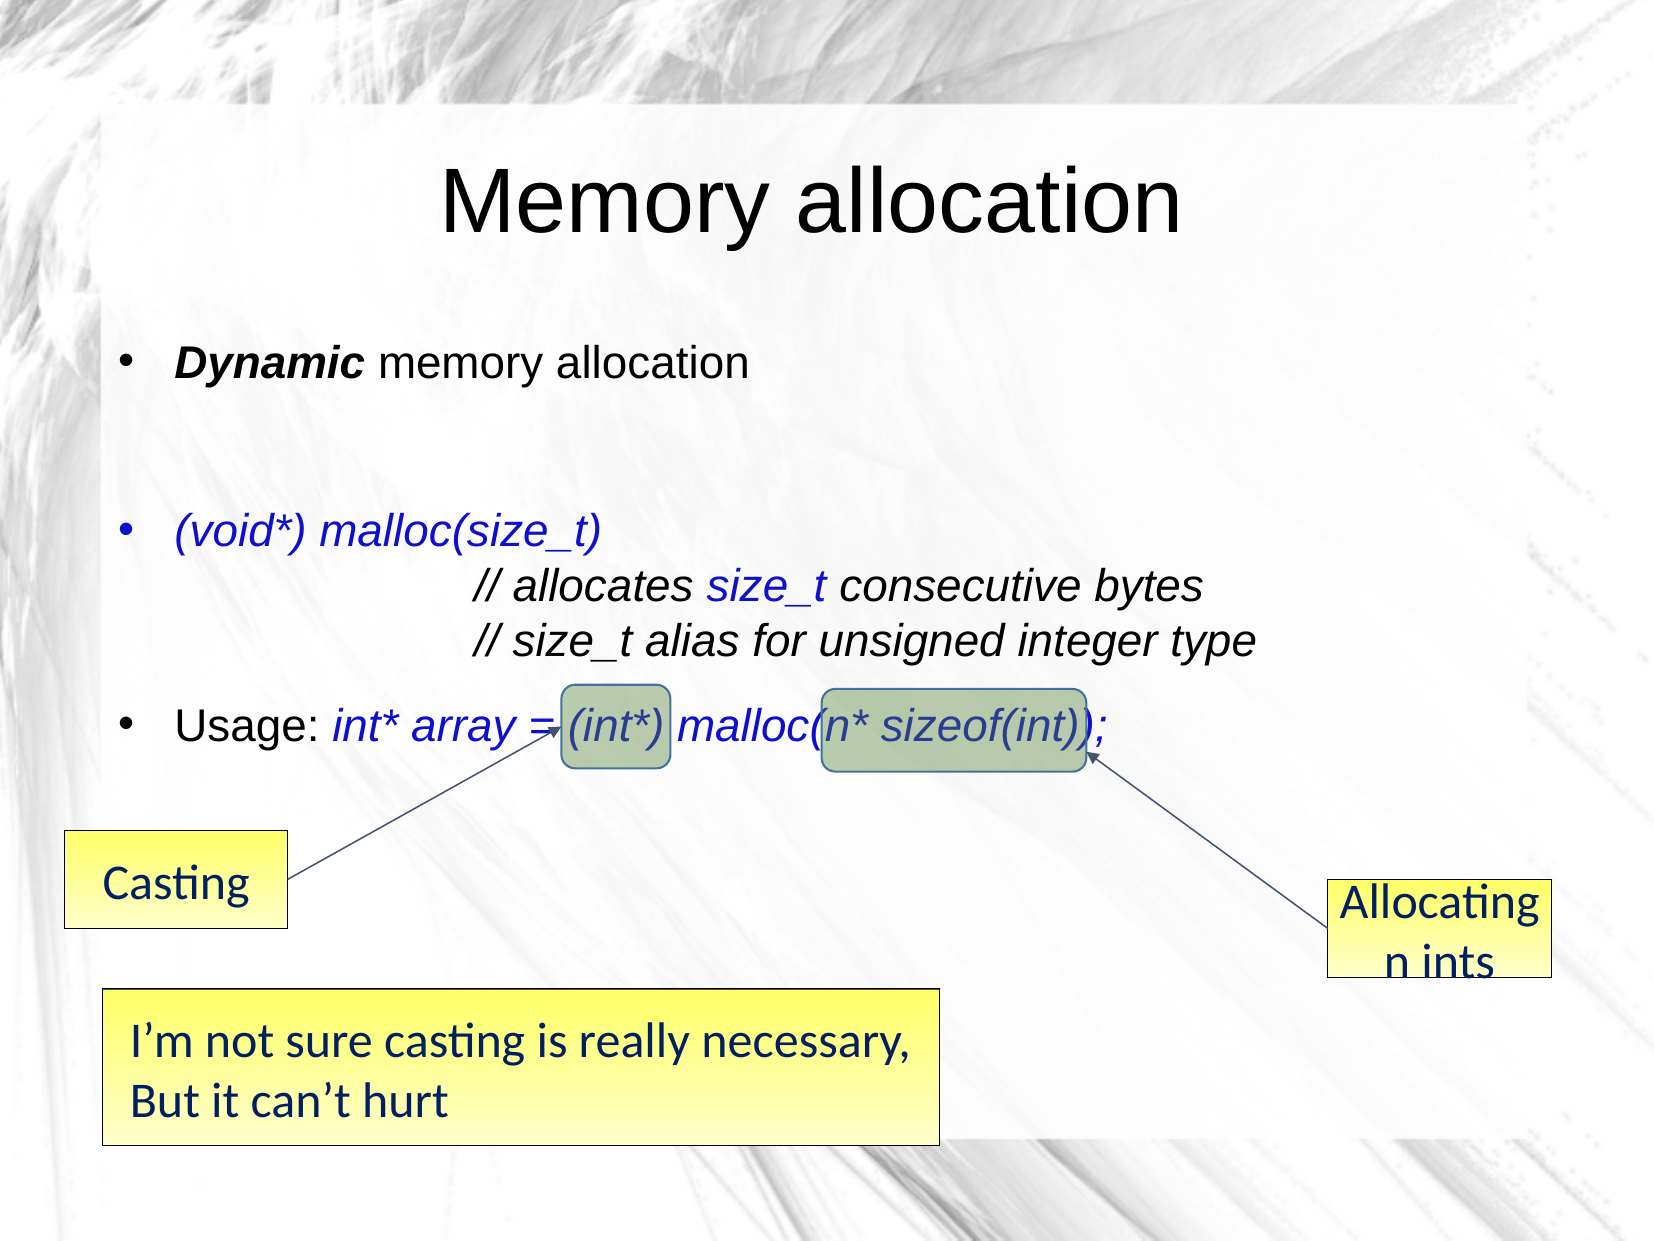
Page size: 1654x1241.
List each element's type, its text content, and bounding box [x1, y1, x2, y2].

text_box Allocating n ints [1327, 879, 1552, 978]
text_box I’m not sure casting is really necessary, But it can’t hurt [102, 988, 940, 1146]
text_box [560, 683, 672, 770]
picture [0, 0, 1654, 1241]
text_box Casting [64, 830, 288, 929]
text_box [1086, 751, 1328, 929]
title Memory allocation [118, 93, 1506, 299]
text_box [287, 726, 562, 880]
text_box [820, 687, 1088, 773]
list Dynamic memory allocation (void*) malloc(size_t) // allocates size_t consecutive bytes // size_t alias for unsigned integer type Usage: int* array = (int*) malloc(n* sizeof(int)); [118, 332, 1571, 1121]
